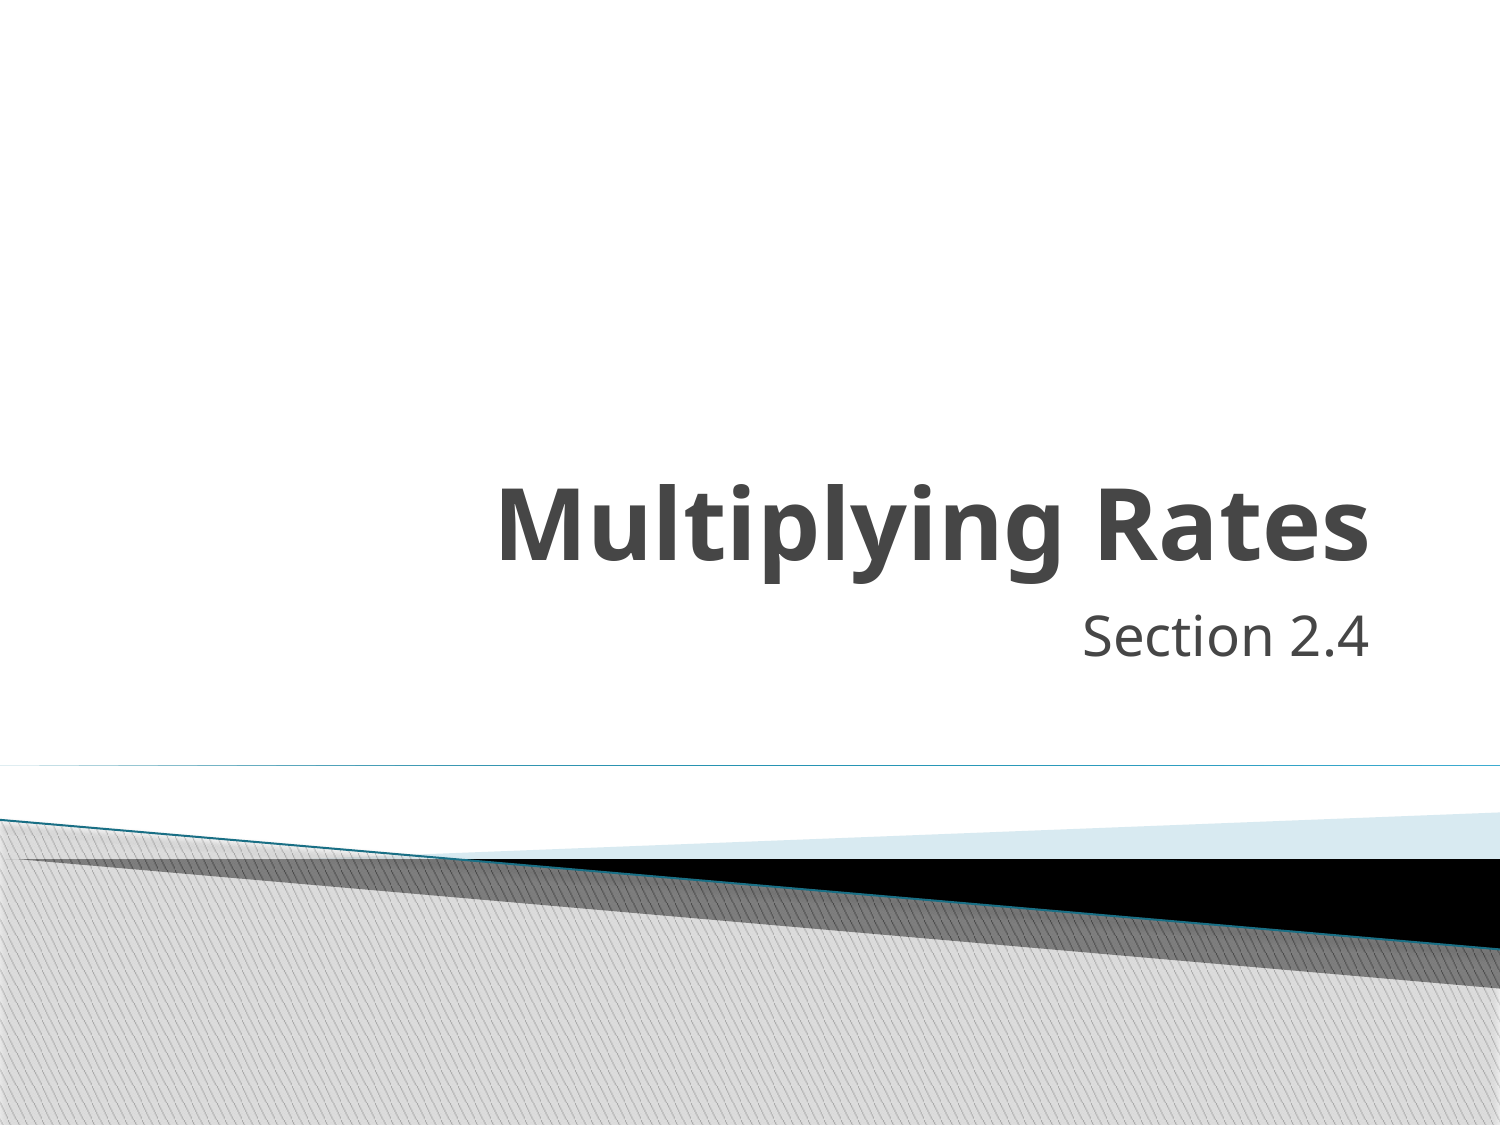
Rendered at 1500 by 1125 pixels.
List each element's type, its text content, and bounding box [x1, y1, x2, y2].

picture [5, 859, 1500, 989]
title Multiplying Rates [112, 287, 1388, 588]
subtitle Section 2.4 [112, 592, 1388, 790]
